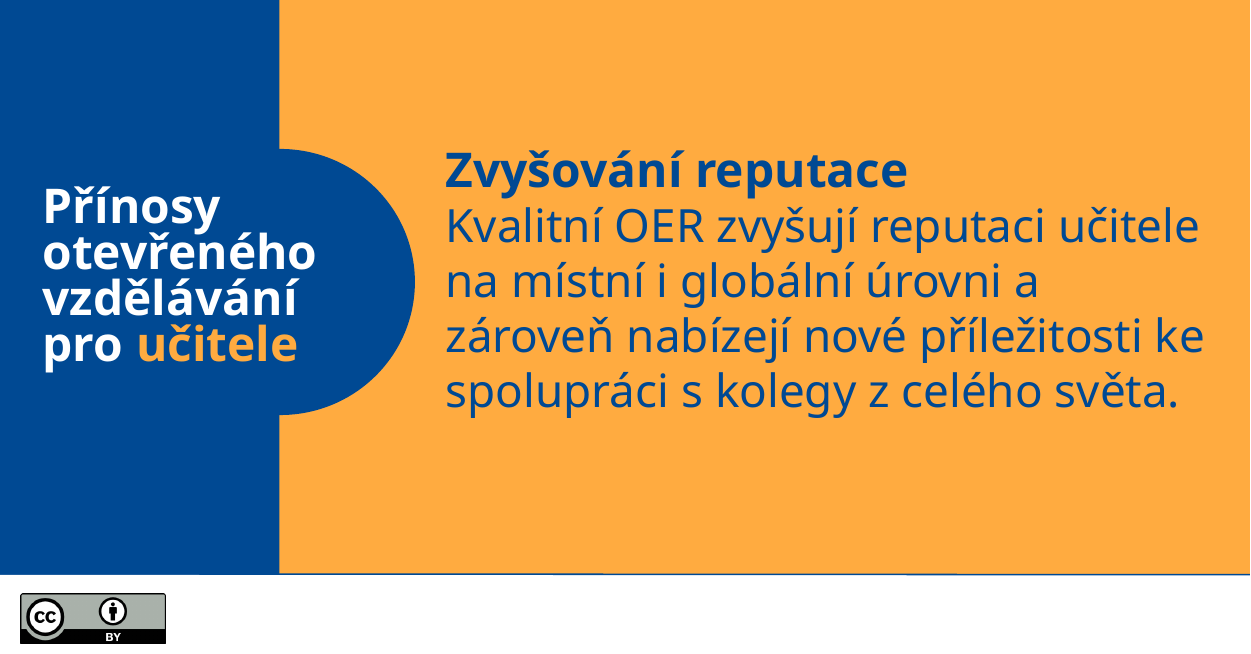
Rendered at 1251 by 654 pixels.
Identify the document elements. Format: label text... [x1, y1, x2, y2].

text_box [0, 582, 1250, 654]
text_box [368, 181, 415, 383]
picture [20, 592, 166, 645]
text_box Zvyšování reputace Kvalitní OER zvyšují reputaci učitele na místní i globální úrovni a zároveň nabízejí nové příležitosti ke spolupráci s kolegy z celého světa. [430, 124, 1232, 432]
text_box [0, 0, 280, 573]
text_box [206, 148, 355, 171]
text_box [196, 386, 365, 416]
text_box Přínosy otevřeného vzdělávání pro učitele [27, 171, 368, 386]
